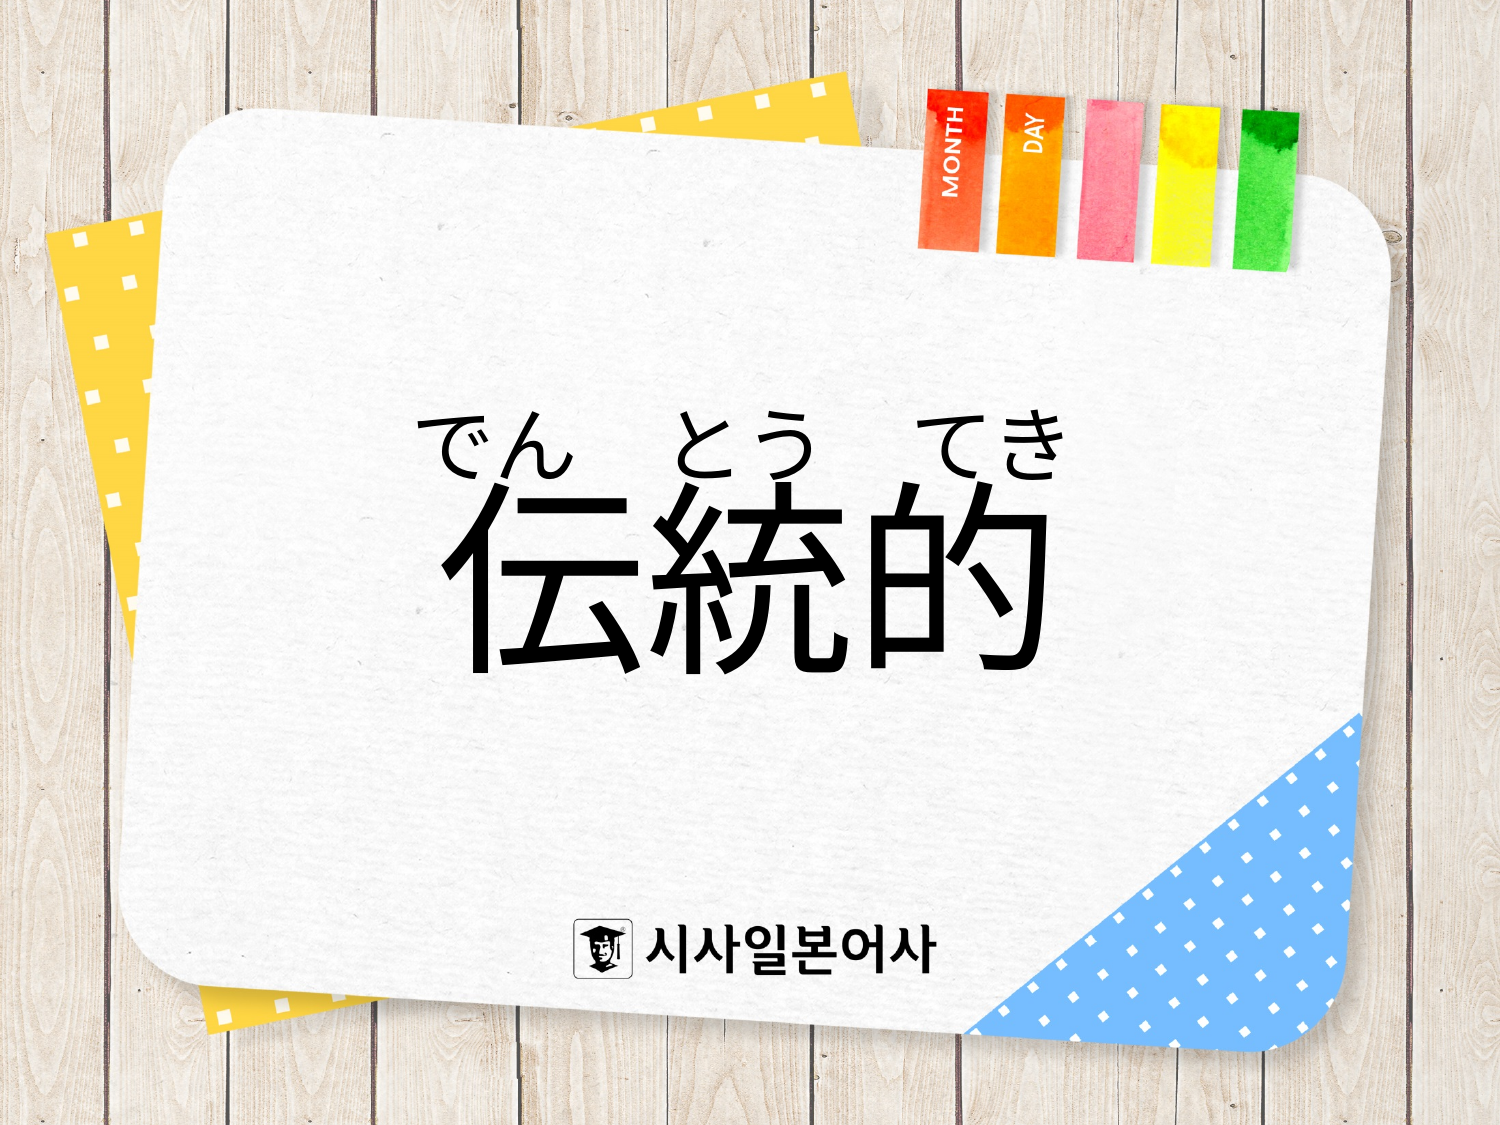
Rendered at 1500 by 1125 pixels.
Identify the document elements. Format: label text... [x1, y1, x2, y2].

title 伝統的 [75, 338, 1425, 811]
picture [0, 0, 1500, 1125]
text_box でん とう てき [396, 385, 1090, 501]
